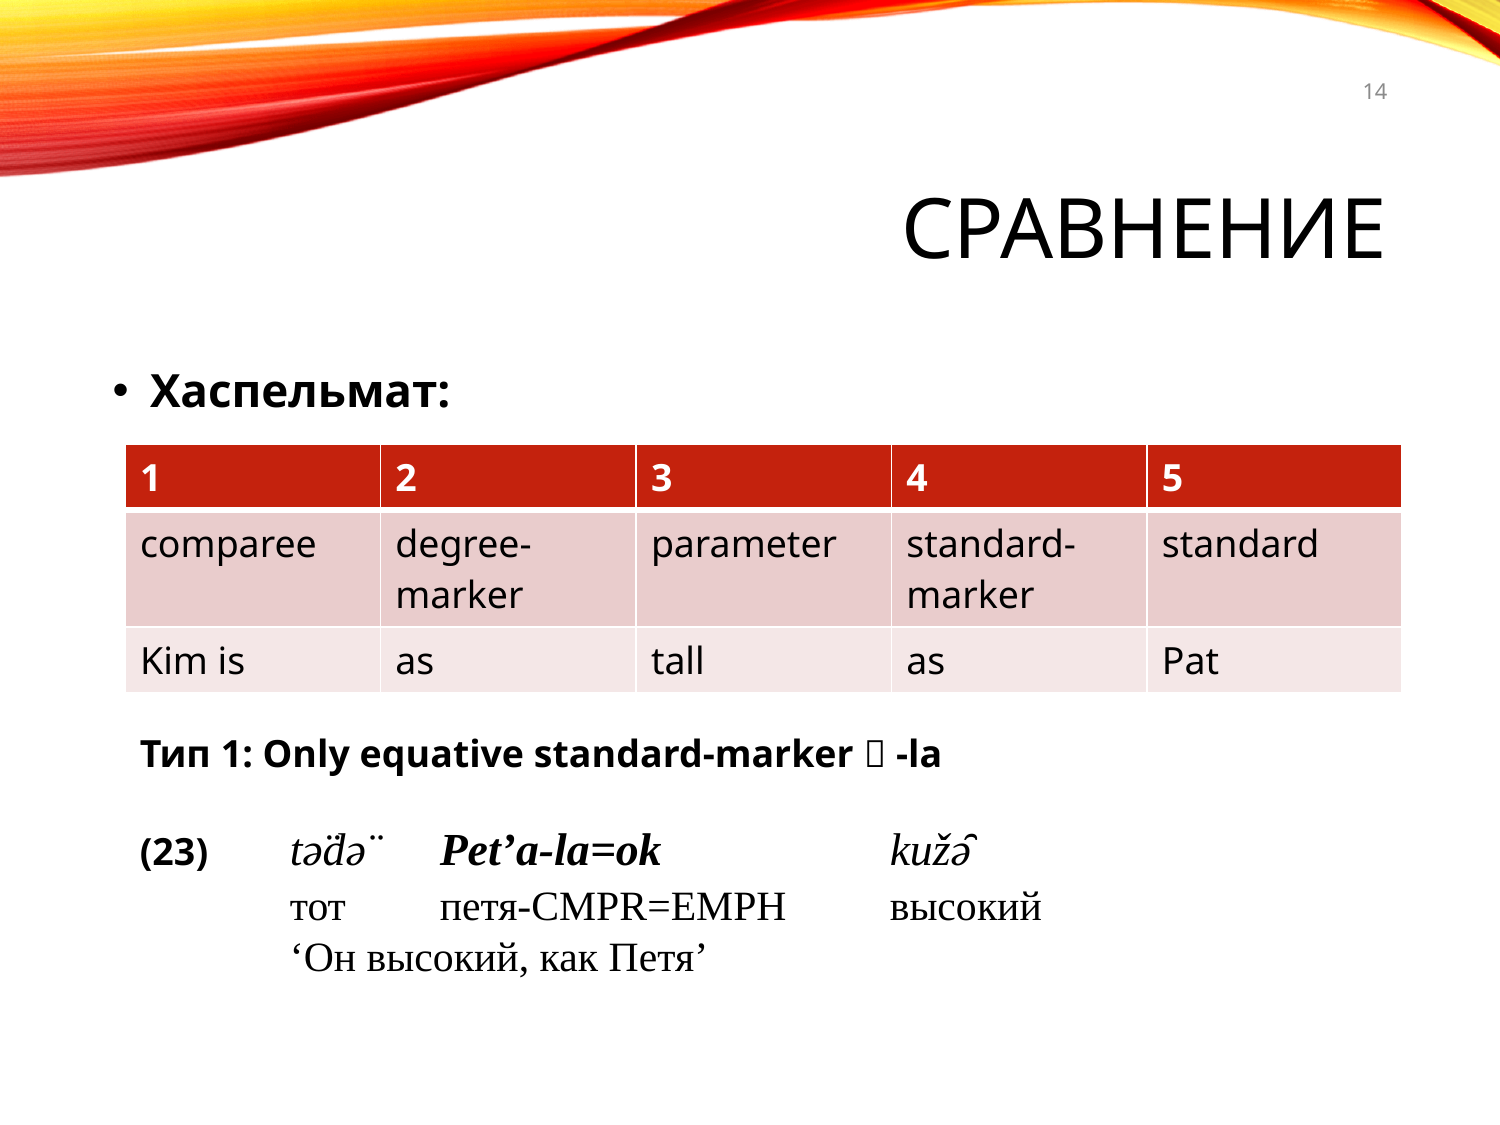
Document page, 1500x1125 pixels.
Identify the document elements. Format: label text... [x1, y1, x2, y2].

picture [0, 0, 1500, 178]
table_cell Pat [1148, 628, 1401, 692]
table_header 4 [892, 445, 1146, 507]
table_cell tall [637, 628, 891, 692]
table_cell Kim is [126, 628, 380, 692]
table_cell standard [1148, 513, 1401, 626]
list Хаспельмат: [97, 360, 1403, 1028]
title Сравнение [356, 125, 1403, 338]
table_cell comparee [126, 513, 380, 626]
table_cell as [381, 628, 635, 692]
table_header 5 [1148, 445, 1401, 507]
table_cell standard-marker [892, 513, 1146, 626]
table_header 3 [637, 445, 891, 507]
table_cell as [892, 628, 1146, 692]
text_box Тип 1: Only equative standard-marker  -la (23) tə̈də̈ Pet’a-la=ok kužə̑ тот петя-cmpr=emph высокий ‘Он высокий, как Петя’ [124, 722, 1403, 1123]
table_header 2 [381, 445, 635, 507]
table_cell parameter [637, 513, 891, 626]
table_header 1 [126, 445, 380, 507]
table_cell degree-marker [381, 513, 635, 626]
slide_number 14 [1078, 62, 1403, 123]
